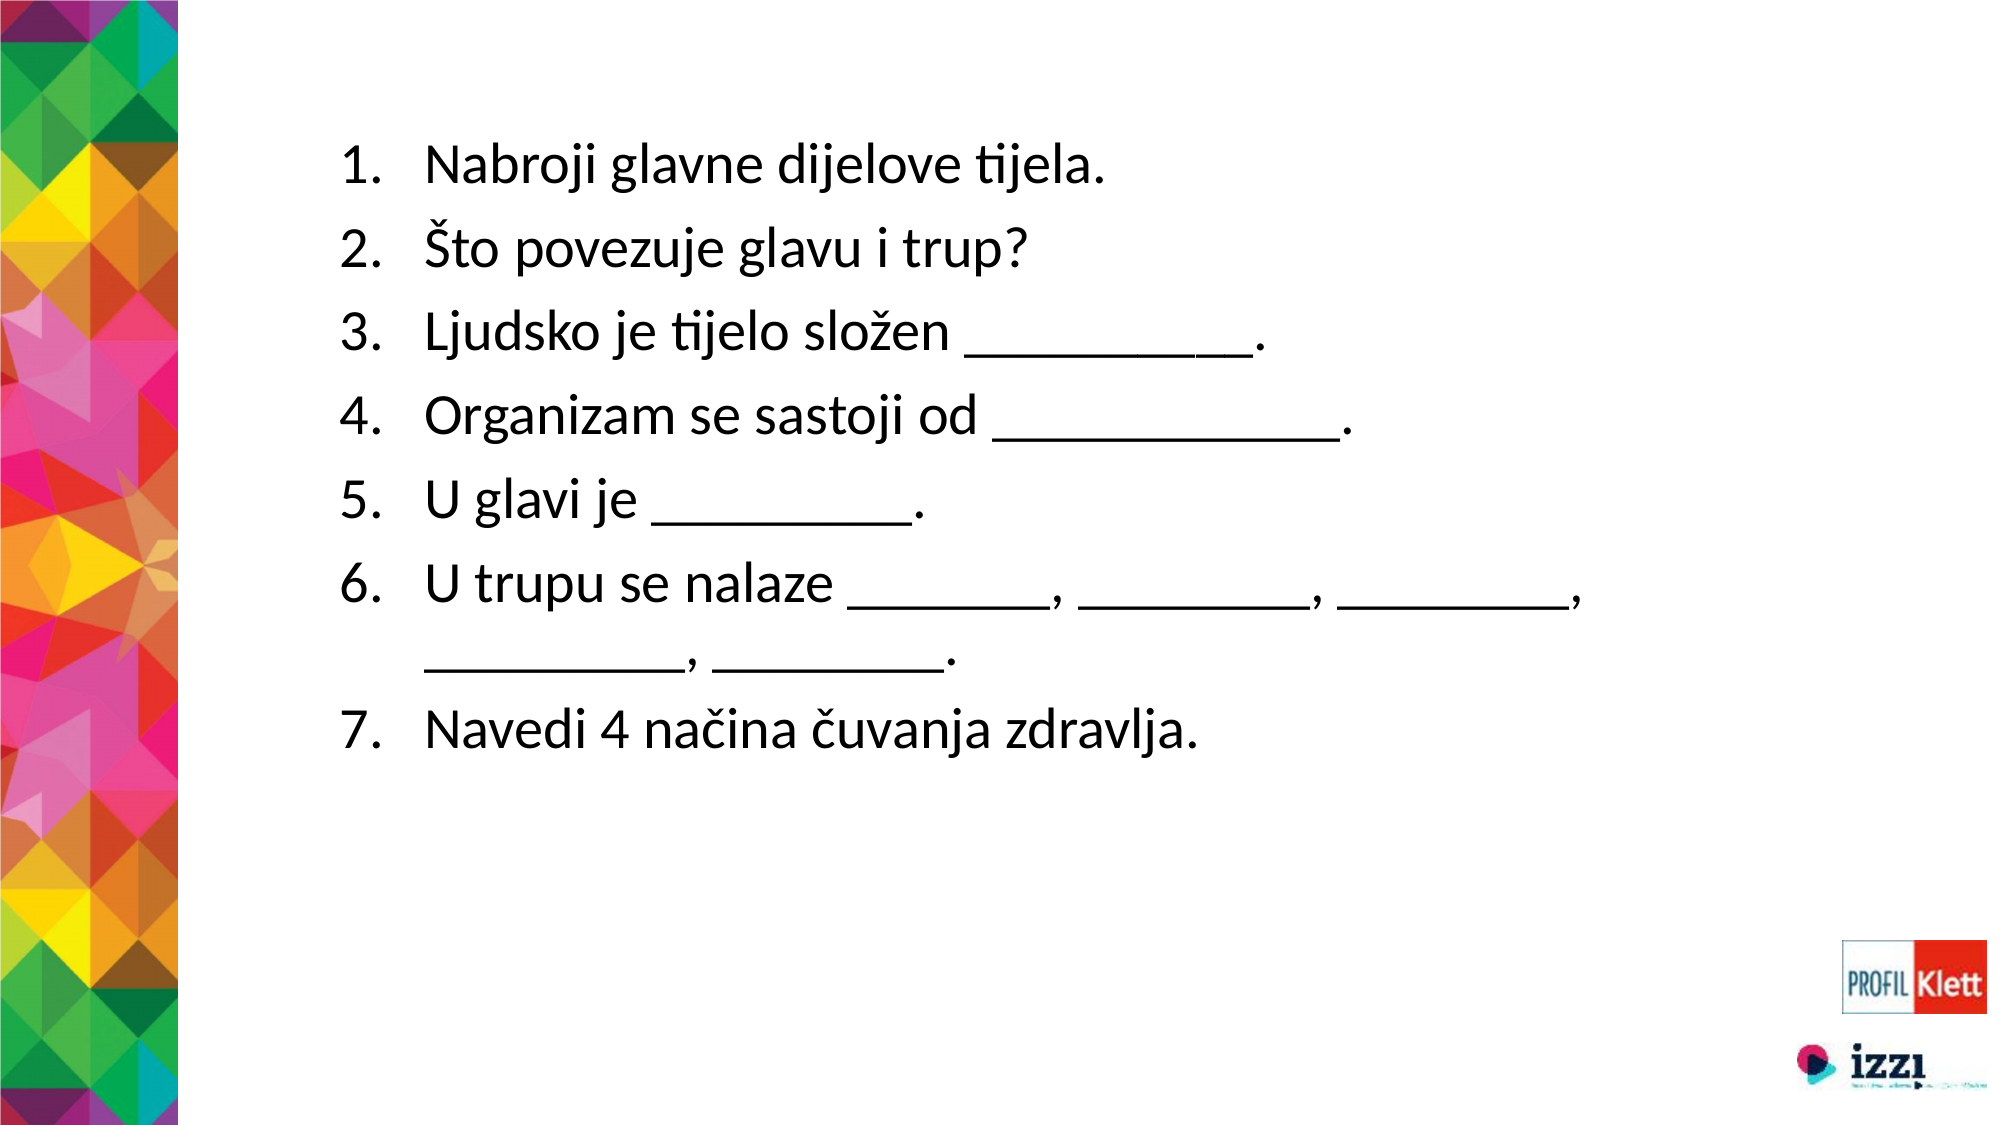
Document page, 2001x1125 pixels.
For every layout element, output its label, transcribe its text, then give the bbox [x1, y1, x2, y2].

list Nabroji glavne dijelove tijela. Što povezuje glavu i trup? Ljudsko je tijelo složen __________. Organizam se sastoji od ____________. U glavi je _________. U trupu se nalaze _______, ________, ________, _________, ________. Navedi 4 načina čuvanja zdravlja. [324, 125, 1675, 1005]
picture [1842, 940, 1987, 1014]
picture [1, 2, 178, 1124]
picture [1797, 1042, 1987, 1091]
